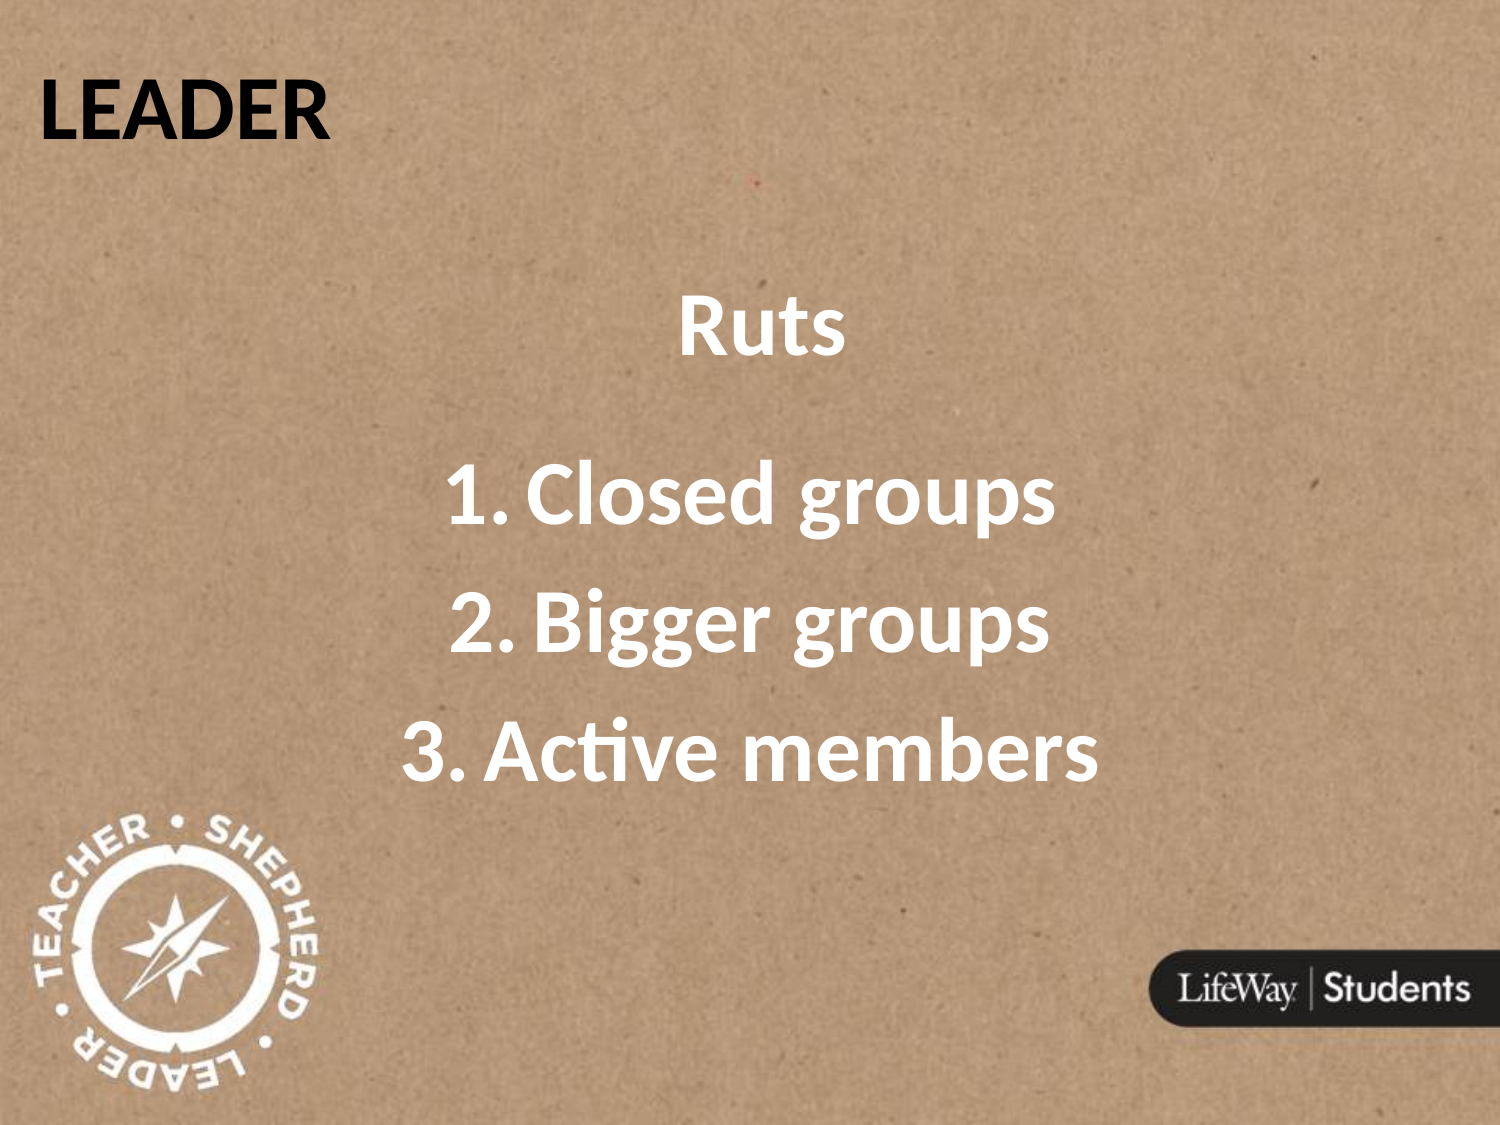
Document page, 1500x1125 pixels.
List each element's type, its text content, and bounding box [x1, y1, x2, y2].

text_box LEADER [24, 0, 963, 205]
list Closed groups Bigger groups Active members [75, 425, 1425, 1005]
title Ruts [87, 224, 1438, 413]
picture [0, 0, 1500, 1125]
